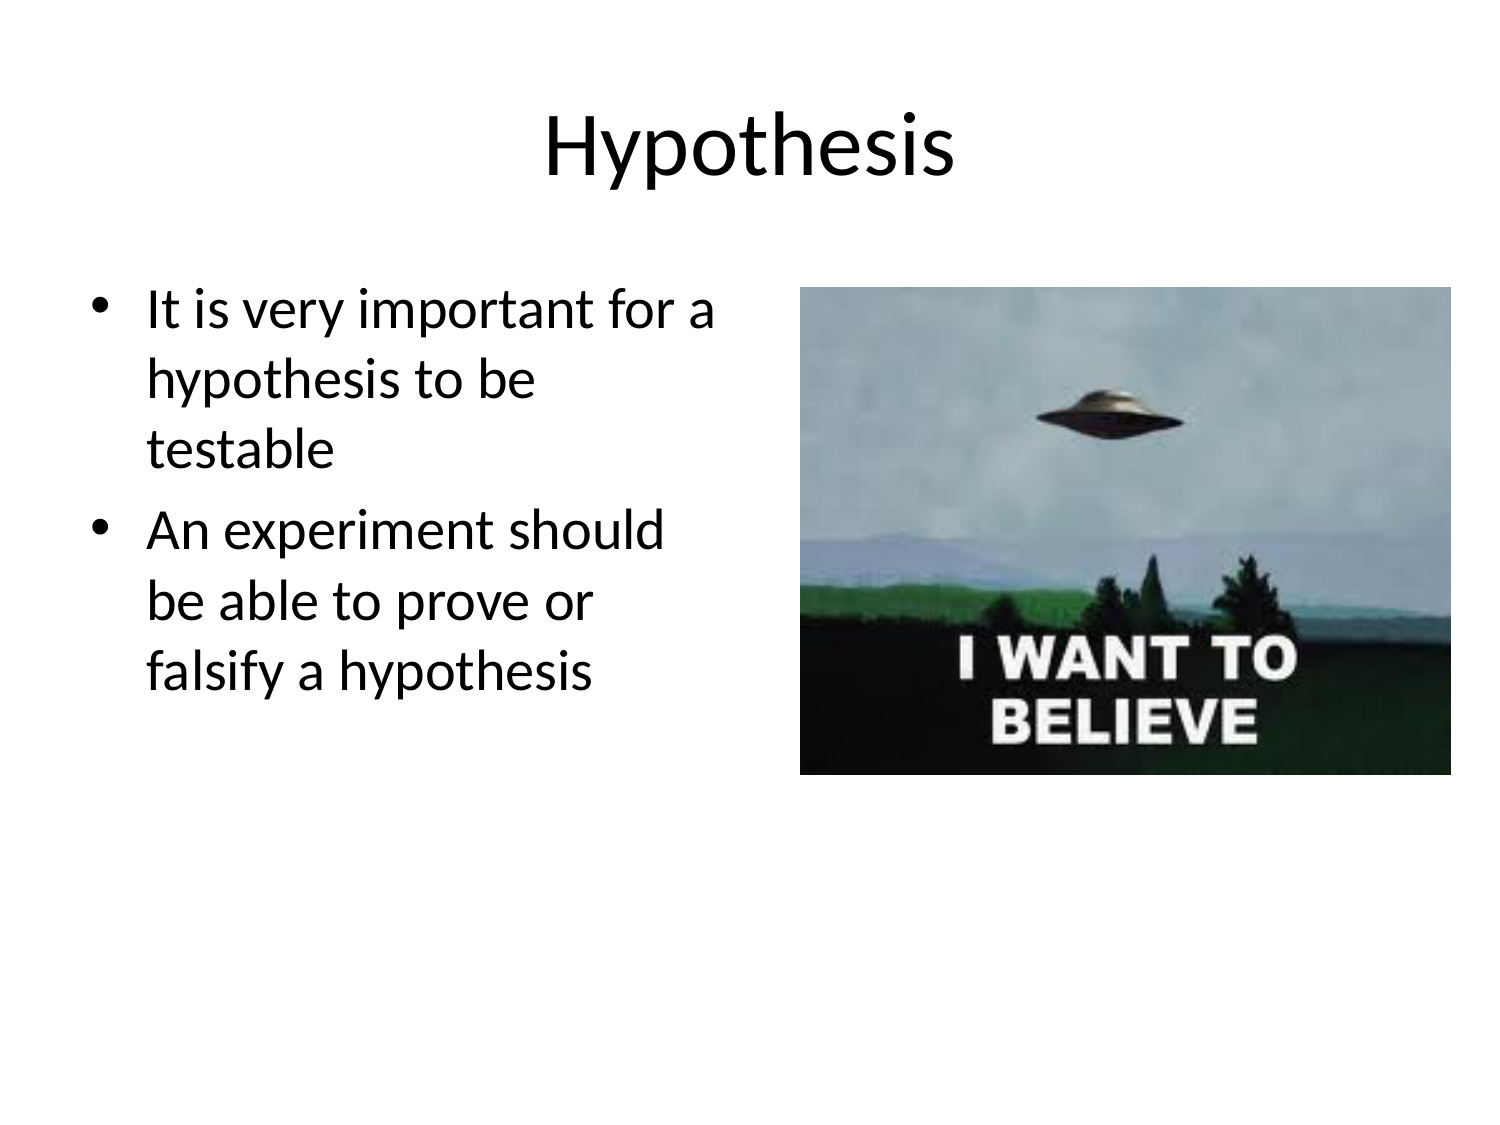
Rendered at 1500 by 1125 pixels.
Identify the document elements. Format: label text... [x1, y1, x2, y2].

list It is very important for a hypothesis to be testable An experiment should be able to prove or falsify a hypothesis [74, 262, 738, 1006]
picture [799, 287, 1451, 776]
title Hypothesis [74, 44, 1426, 233]
